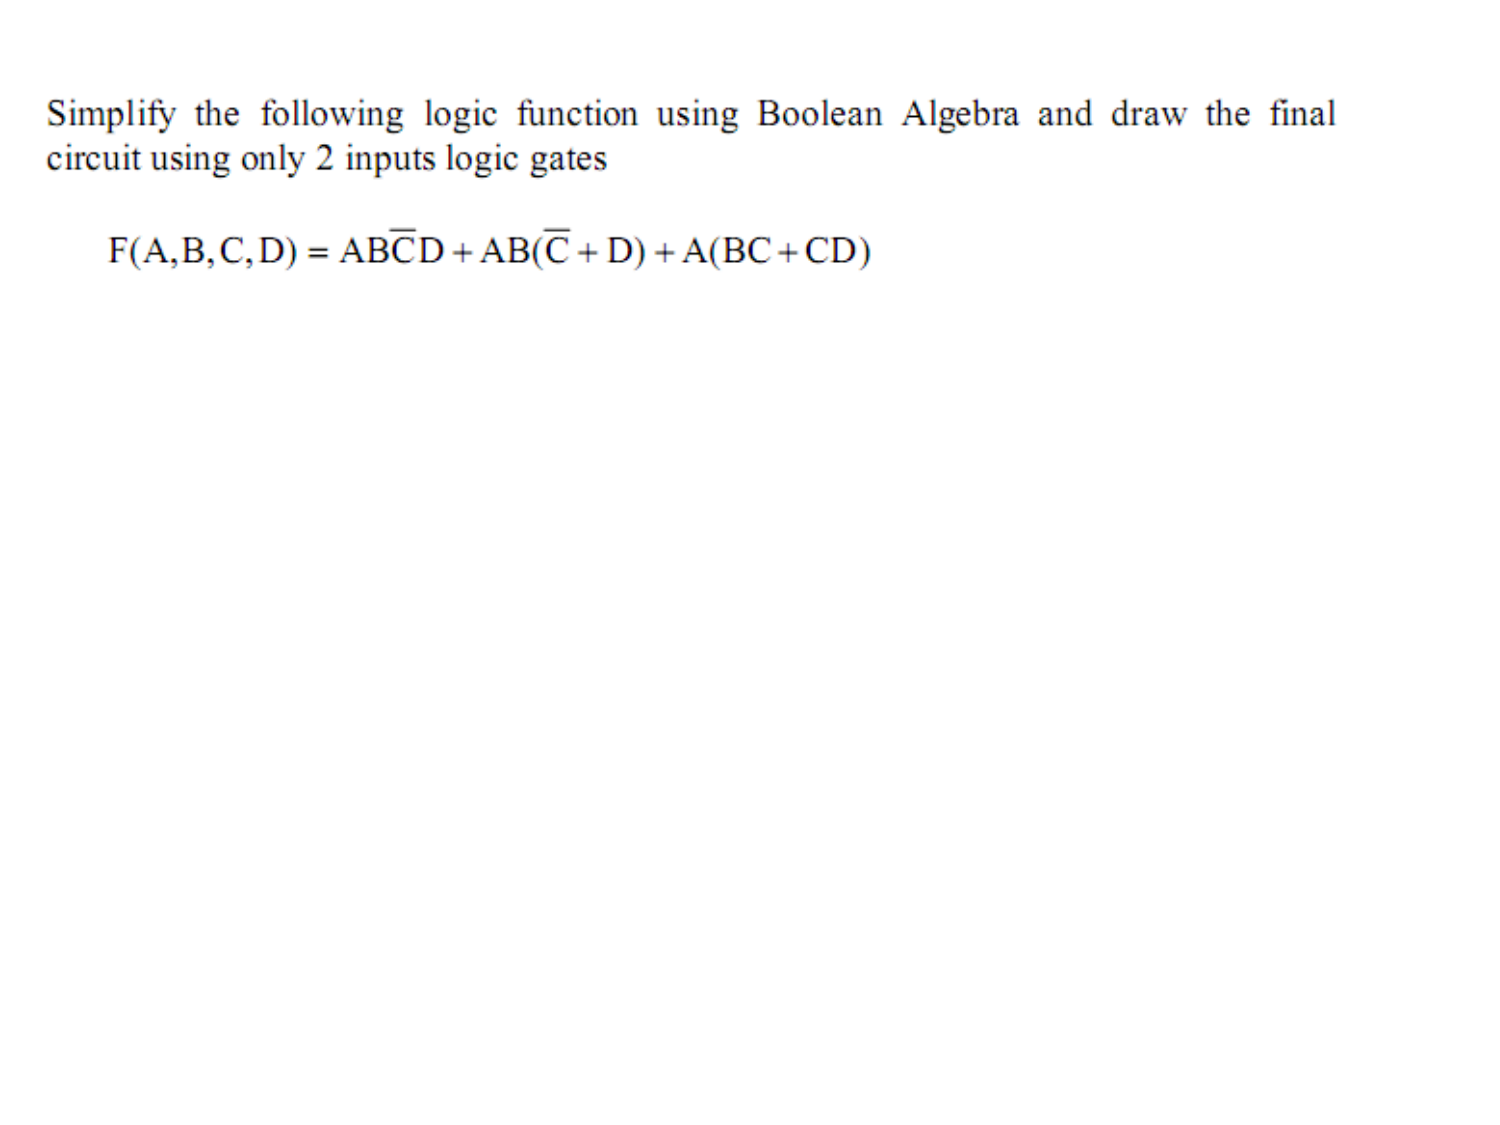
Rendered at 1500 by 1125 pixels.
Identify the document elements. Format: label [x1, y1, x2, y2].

picture [37, 87, 1348, 288]
